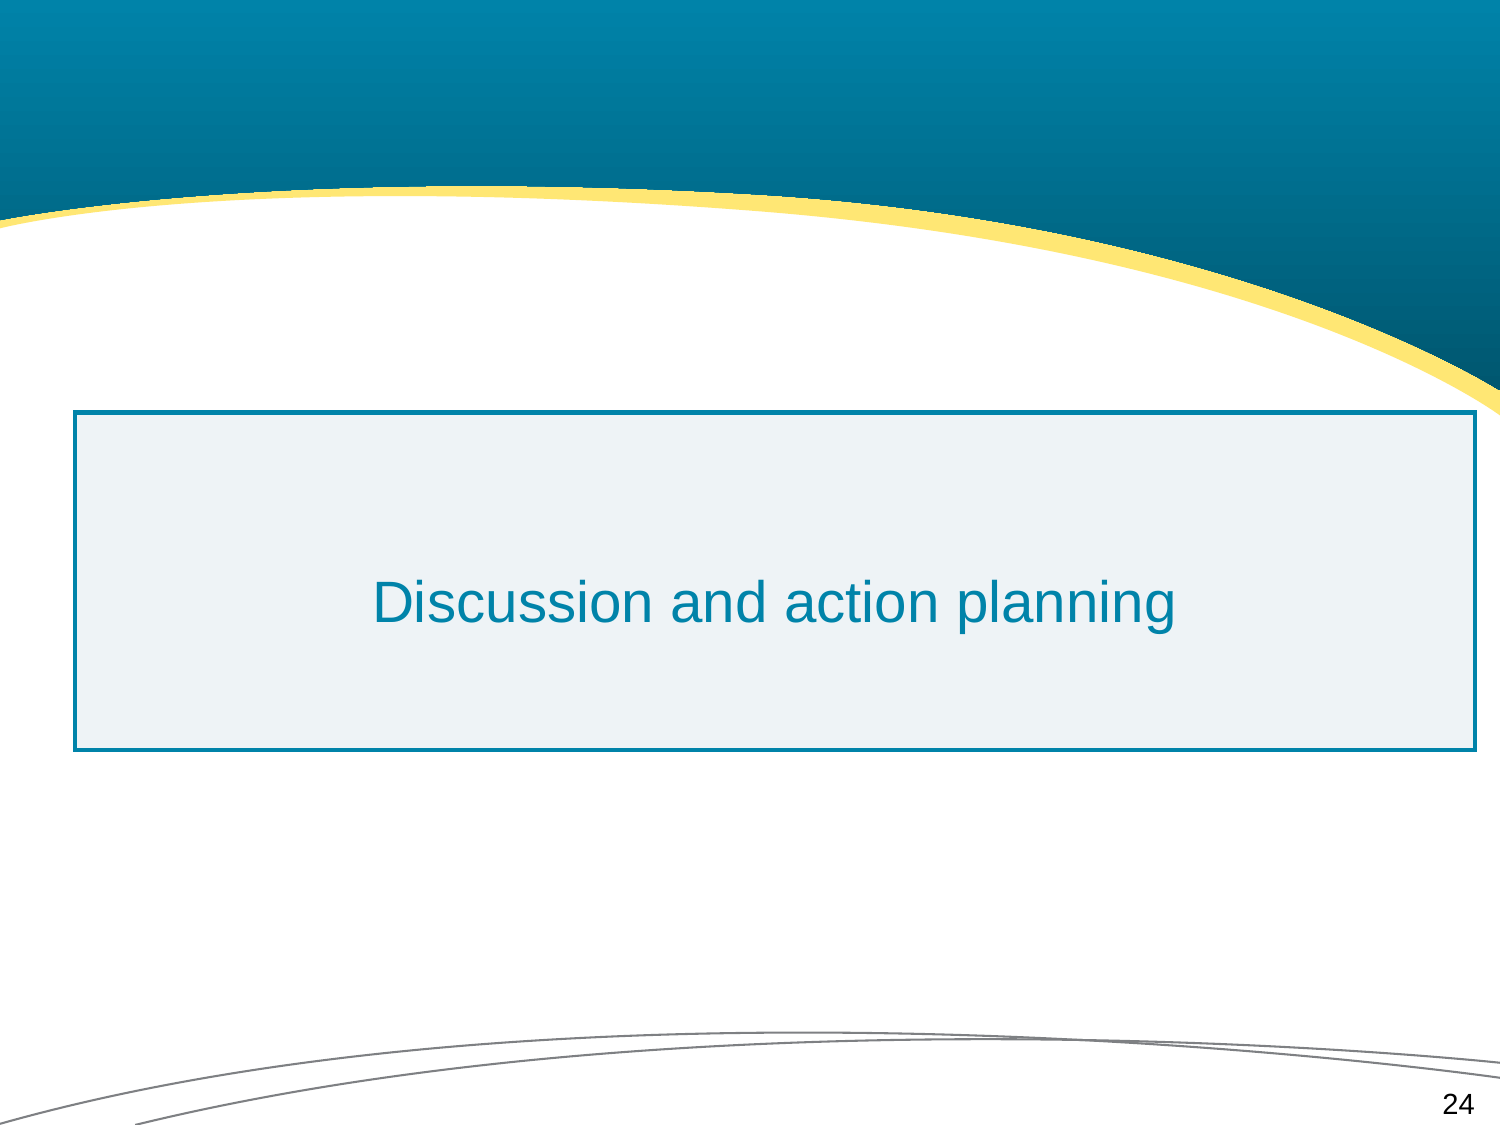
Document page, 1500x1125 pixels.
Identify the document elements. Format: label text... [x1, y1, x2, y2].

slide_number 24 [1124, 1084, 1476, 1113]
list Discussion and action planning [73, 410, 1477, 752]
